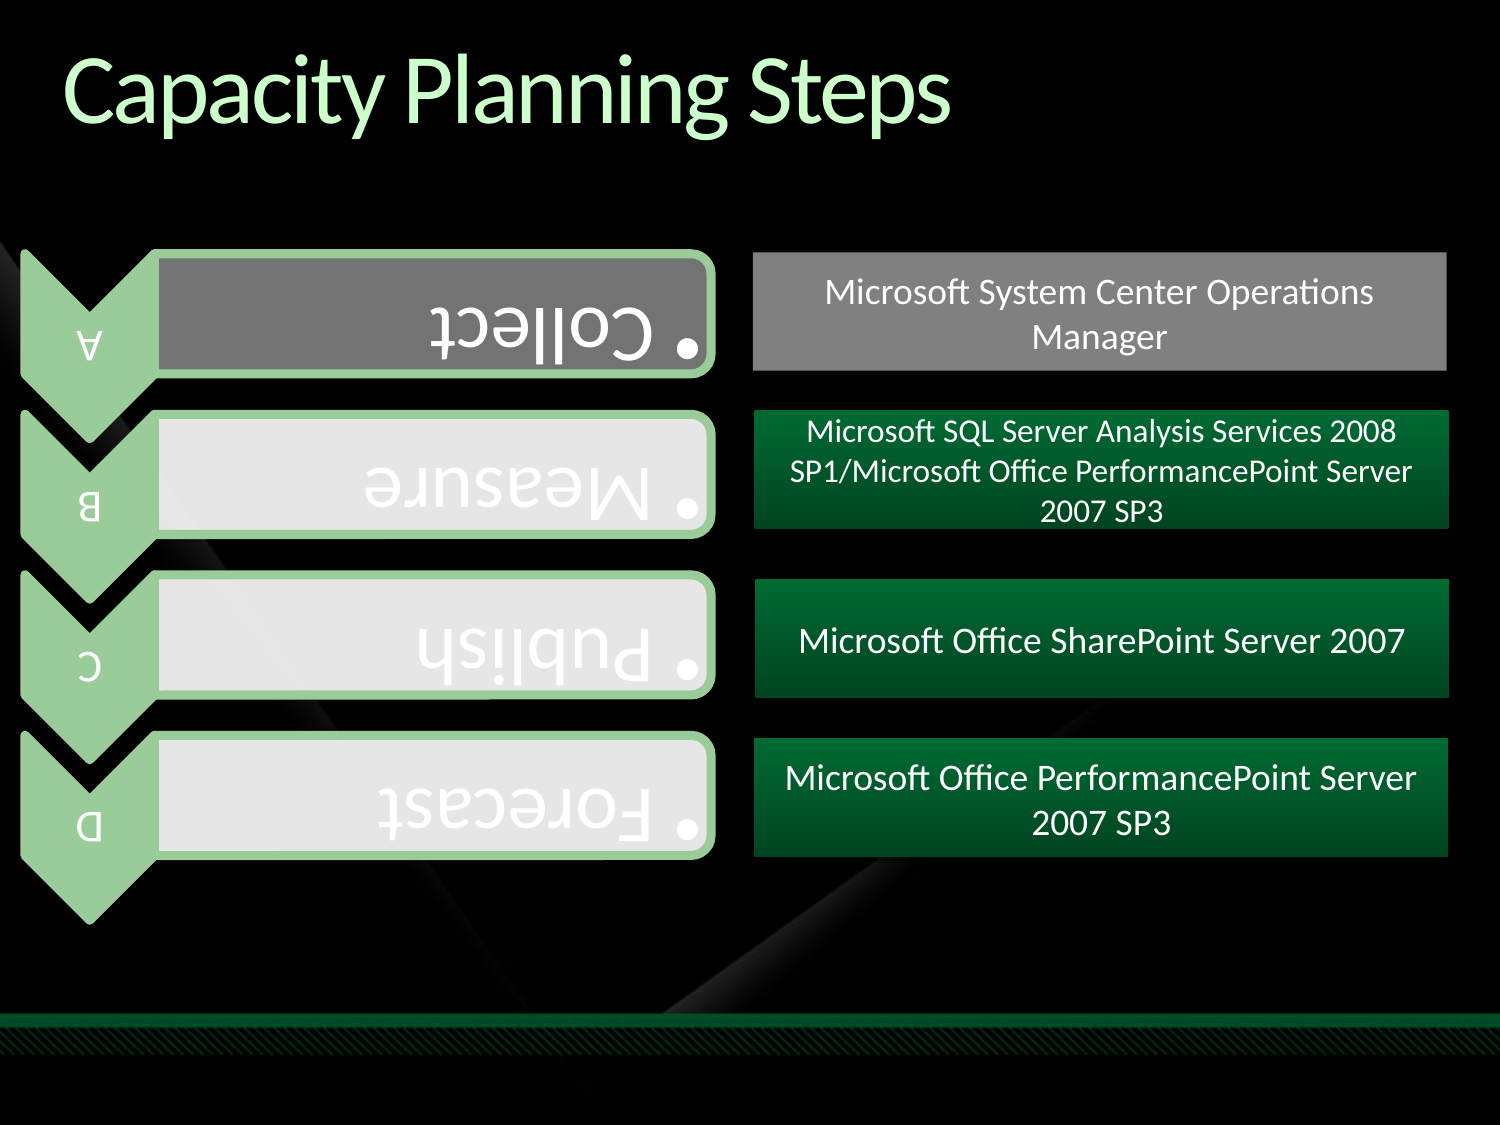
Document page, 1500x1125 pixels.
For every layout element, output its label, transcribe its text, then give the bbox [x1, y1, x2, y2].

text_box Microsoft System Center Operations Manager [752, 252, 1447, 371]
text_box Microsoft Office SharePoint Server 2007 [755, 579, 1449, 698]
text_box Microsoft Office PerformancePoint Server 2007 SP3 [754, 738, 1448, 857]
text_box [24, 253, 712, 921]
text_box Microsoft SQL Server Analysis Services 2008 SP1/Microsoft Office PerformancePoint Server 2007 SP3 [754, 410, 1449, 529]
title Capacity Planning Steps [62, 37, 1438, 147]
picture [0, 0, 1500, 1125]
